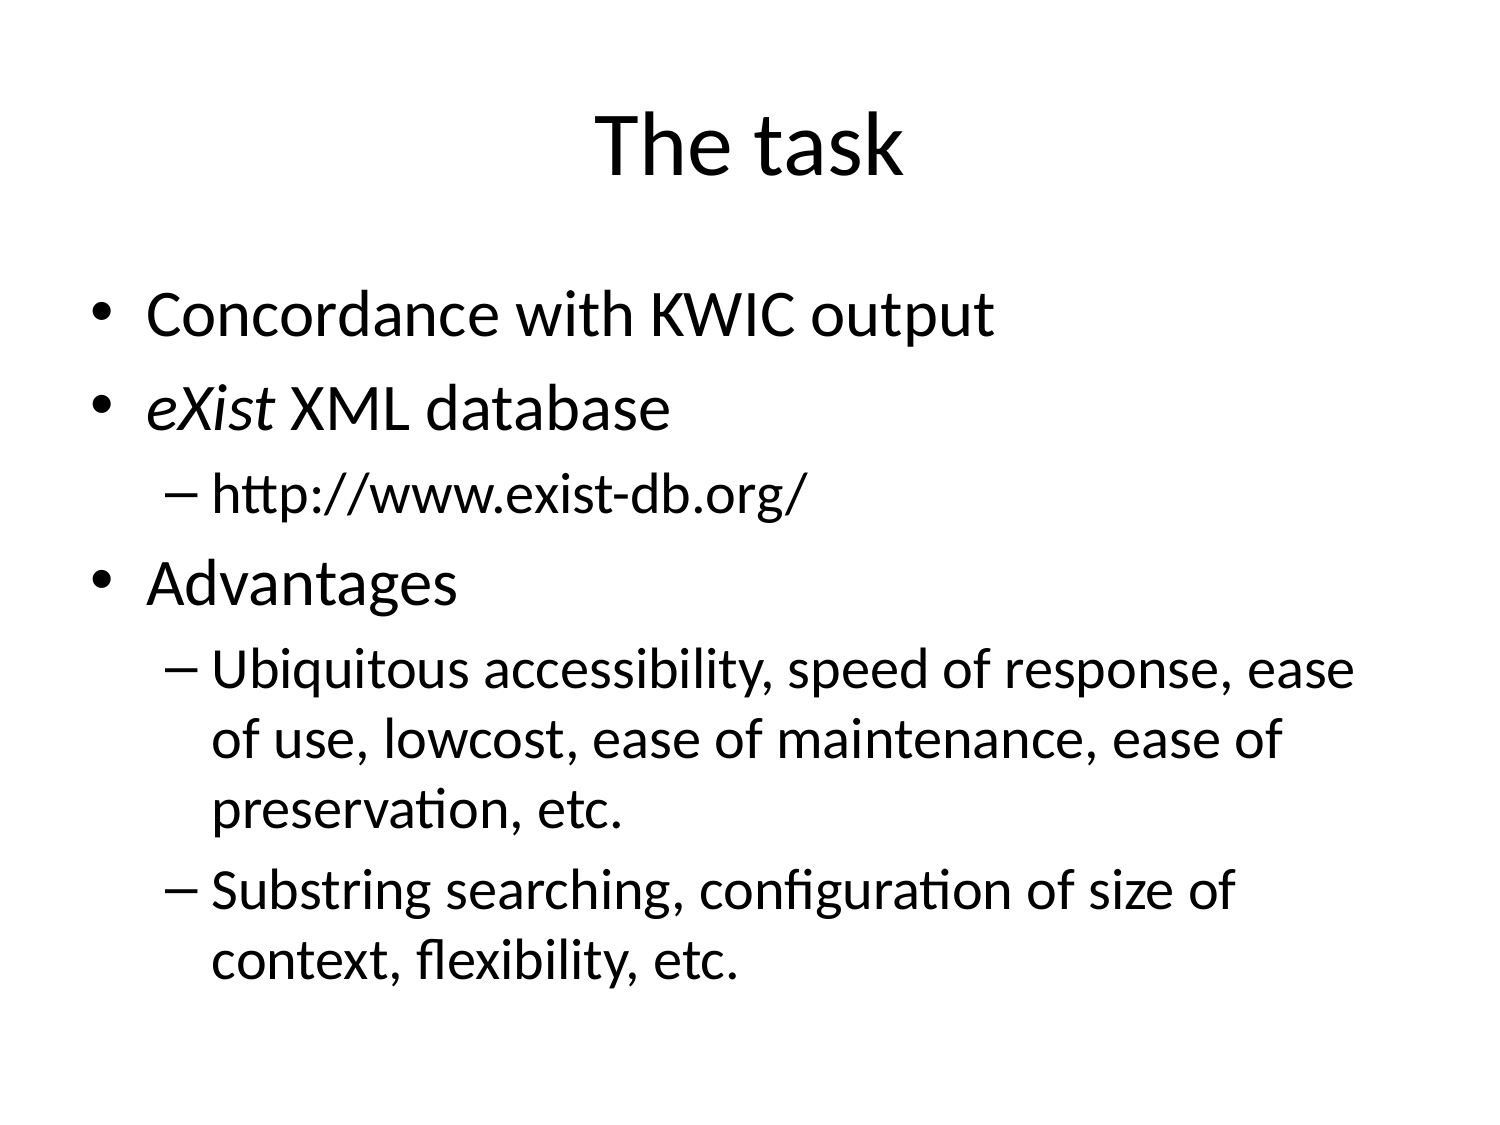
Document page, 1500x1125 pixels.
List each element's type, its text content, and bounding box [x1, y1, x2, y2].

title The task [75, 45, 1425, 233]
list Concordance with KWIC output eXist XML database http://www.exist-db.org/ Advantages Ubiquitous accessibility, speed of response, ease of use, lowcost, ease of maintenance, ease of preservation, etc. Substring searching, configuration of size of context, flexibility, etc. [75, 262, 1425, 1005]
